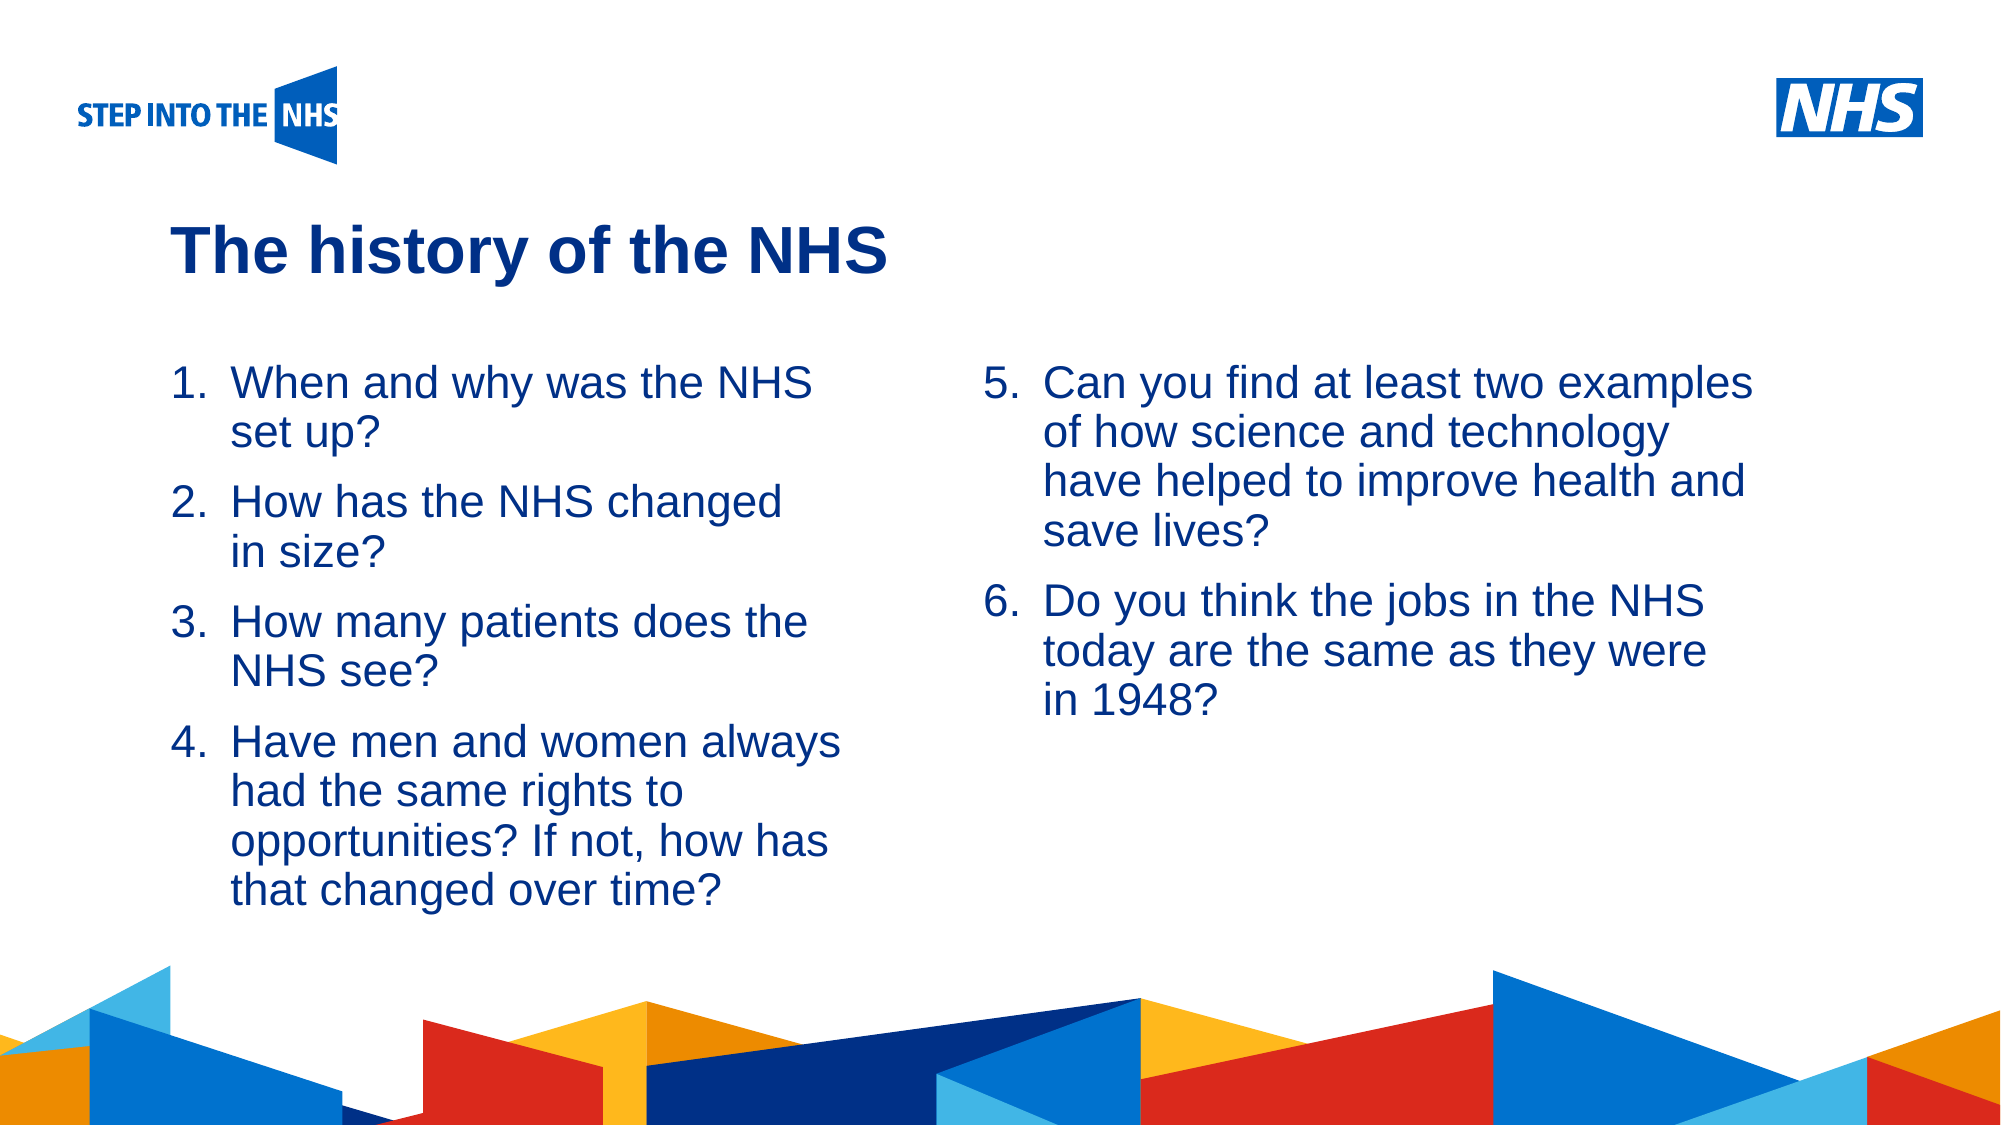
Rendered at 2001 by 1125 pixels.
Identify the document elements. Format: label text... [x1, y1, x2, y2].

list When and why was the NHS set up? How has the NHS changed in size? How many patients does the NHS see? Have men and women always had the same rights to opportunities? If not, how has that changed over time? Can you find at least two examples of how science and technology have helped to improve health and save lives? Do you think the jobs in the NHS today are the same as they were in 1948? [170, 358, 1767, 935]
title The history of the NHS [170, 216, 1767, 307]
